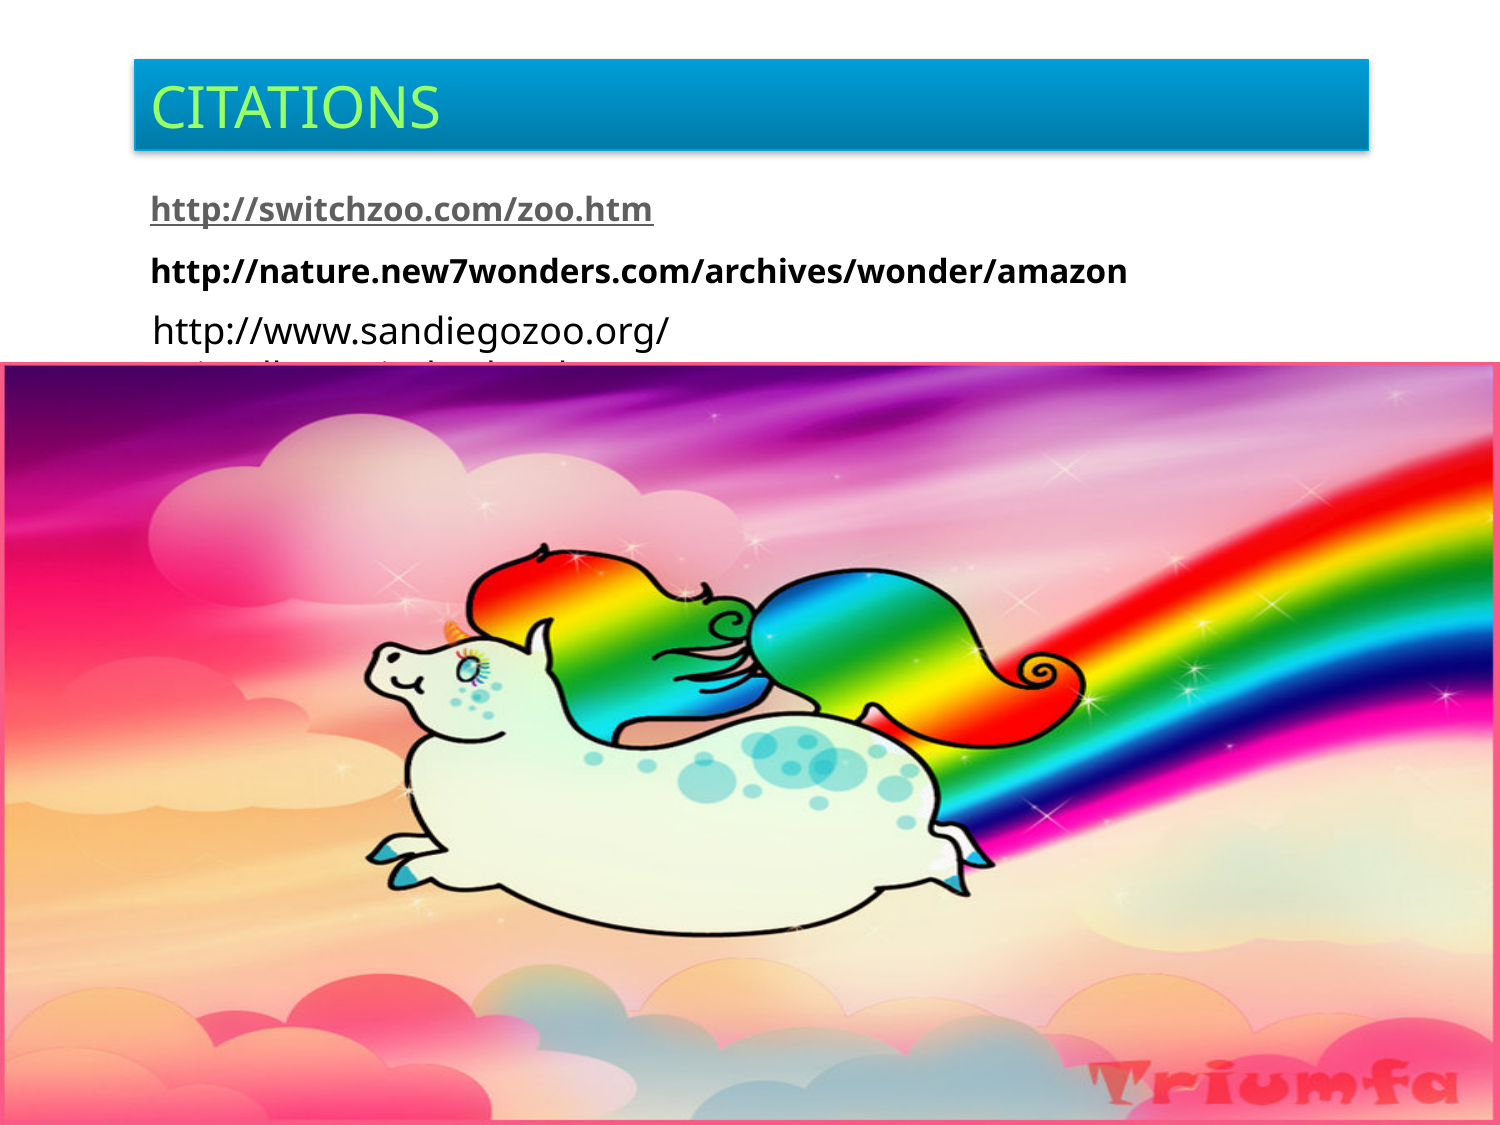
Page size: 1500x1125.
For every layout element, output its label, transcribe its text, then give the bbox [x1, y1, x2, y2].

title Citations [134, 59, 1369, 151]
list http://switchzoo.com/zoo.htm http://nature.new7wonders.com/archives/wonder/amazon [135, 180, 1369, 360]
picture [0, 362, 1500, 1125]
text_box http://www.sandiegozoo.org/animalbytes/index.html [137, 299, 888, 360]
